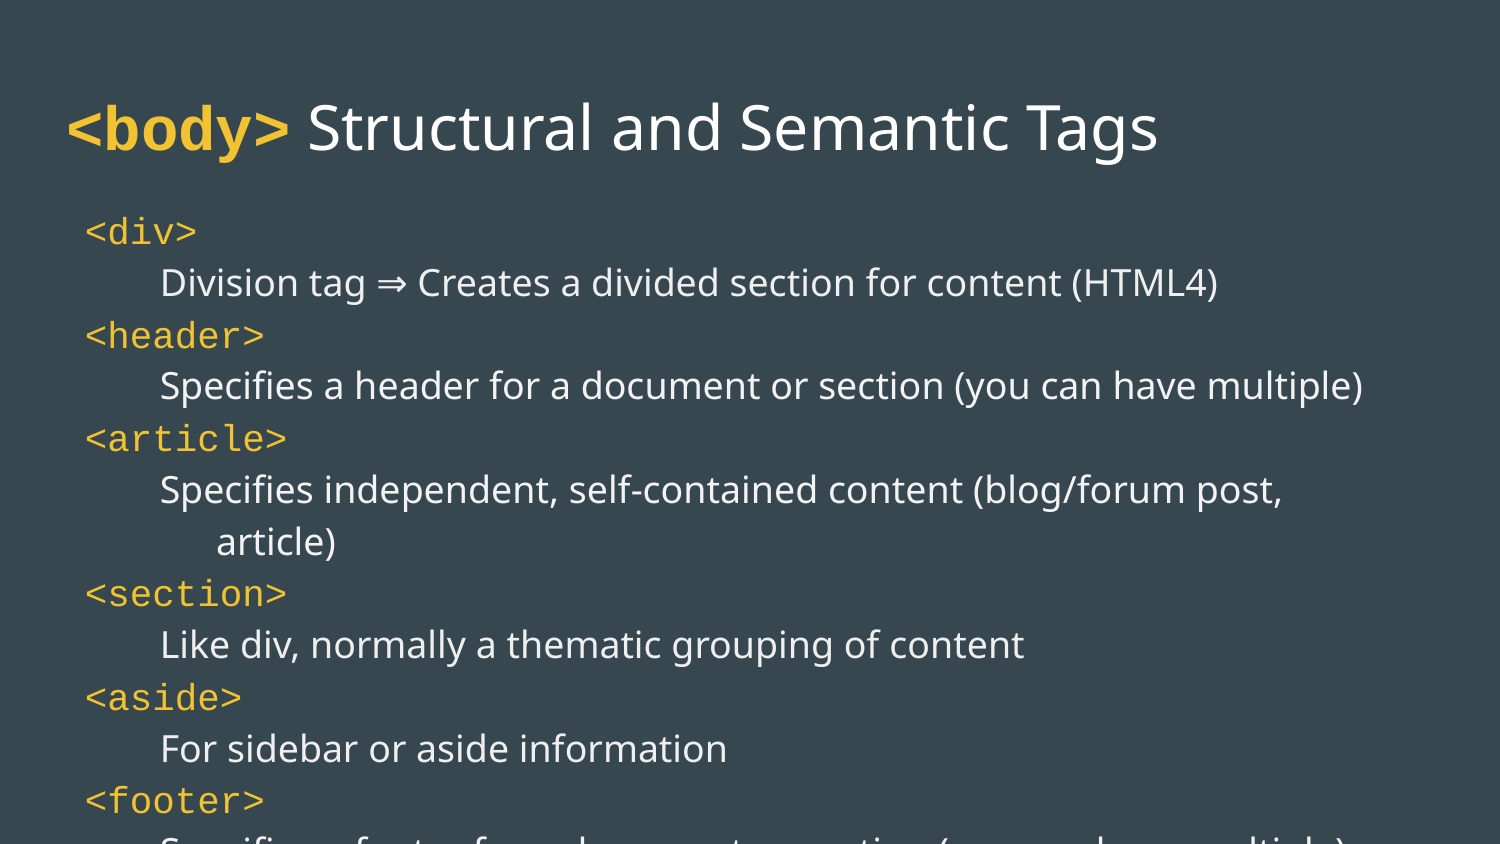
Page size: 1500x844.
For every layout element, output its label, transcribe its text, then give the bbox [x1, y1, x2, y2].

list <div> Division tag ⇒ Creates a divided section for content (HTML4) <header> Specifies a header for a document or section (you can have multiple) <article> Specifies independent, self-contained content (blog/forum post, article) <section> Like div, normally a thematic grouping of content <aside> For sidebar or aside information <footer> Specifies a footer for a document or section (you can have multiple) [51, 185, 1395, 807]
title <body> Structural and Semantic Tags [51, 72, 1449, 167]
